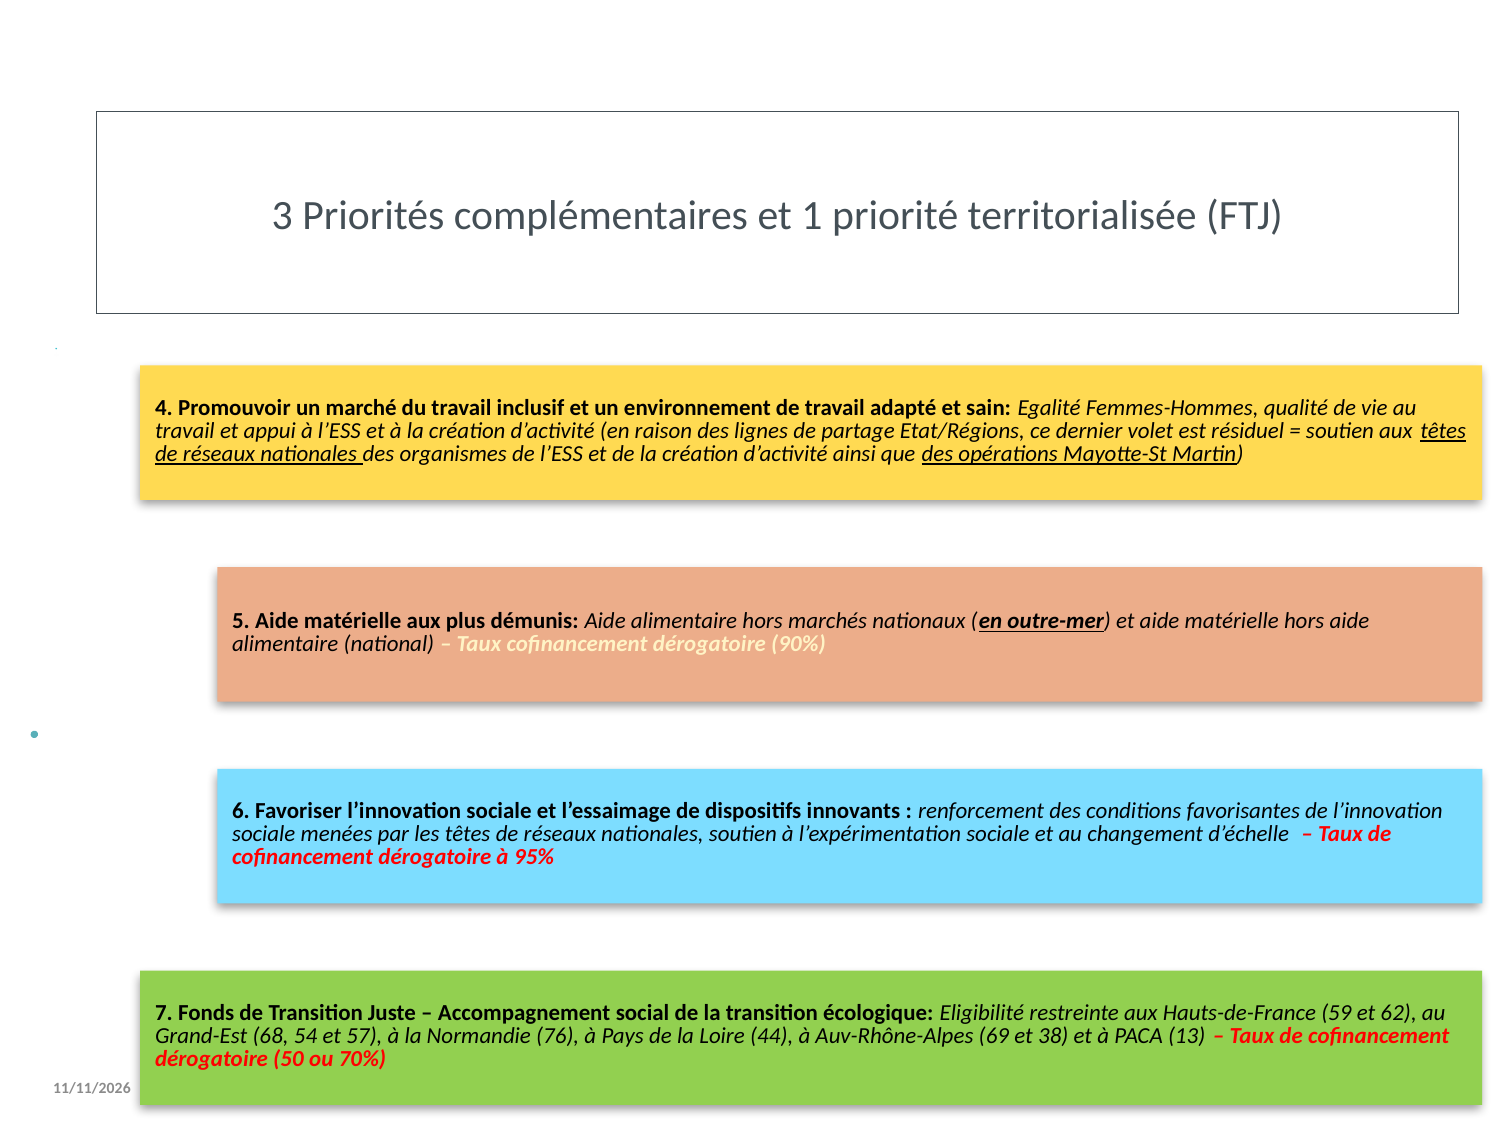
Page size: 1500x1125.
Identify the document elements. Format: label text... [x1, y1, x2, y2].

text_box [29, 239, 1483, 1114]
title 3 Priorités complémentaires et 1 priorité territorialisée (FTJ) [96, 111, 1459, 238]
